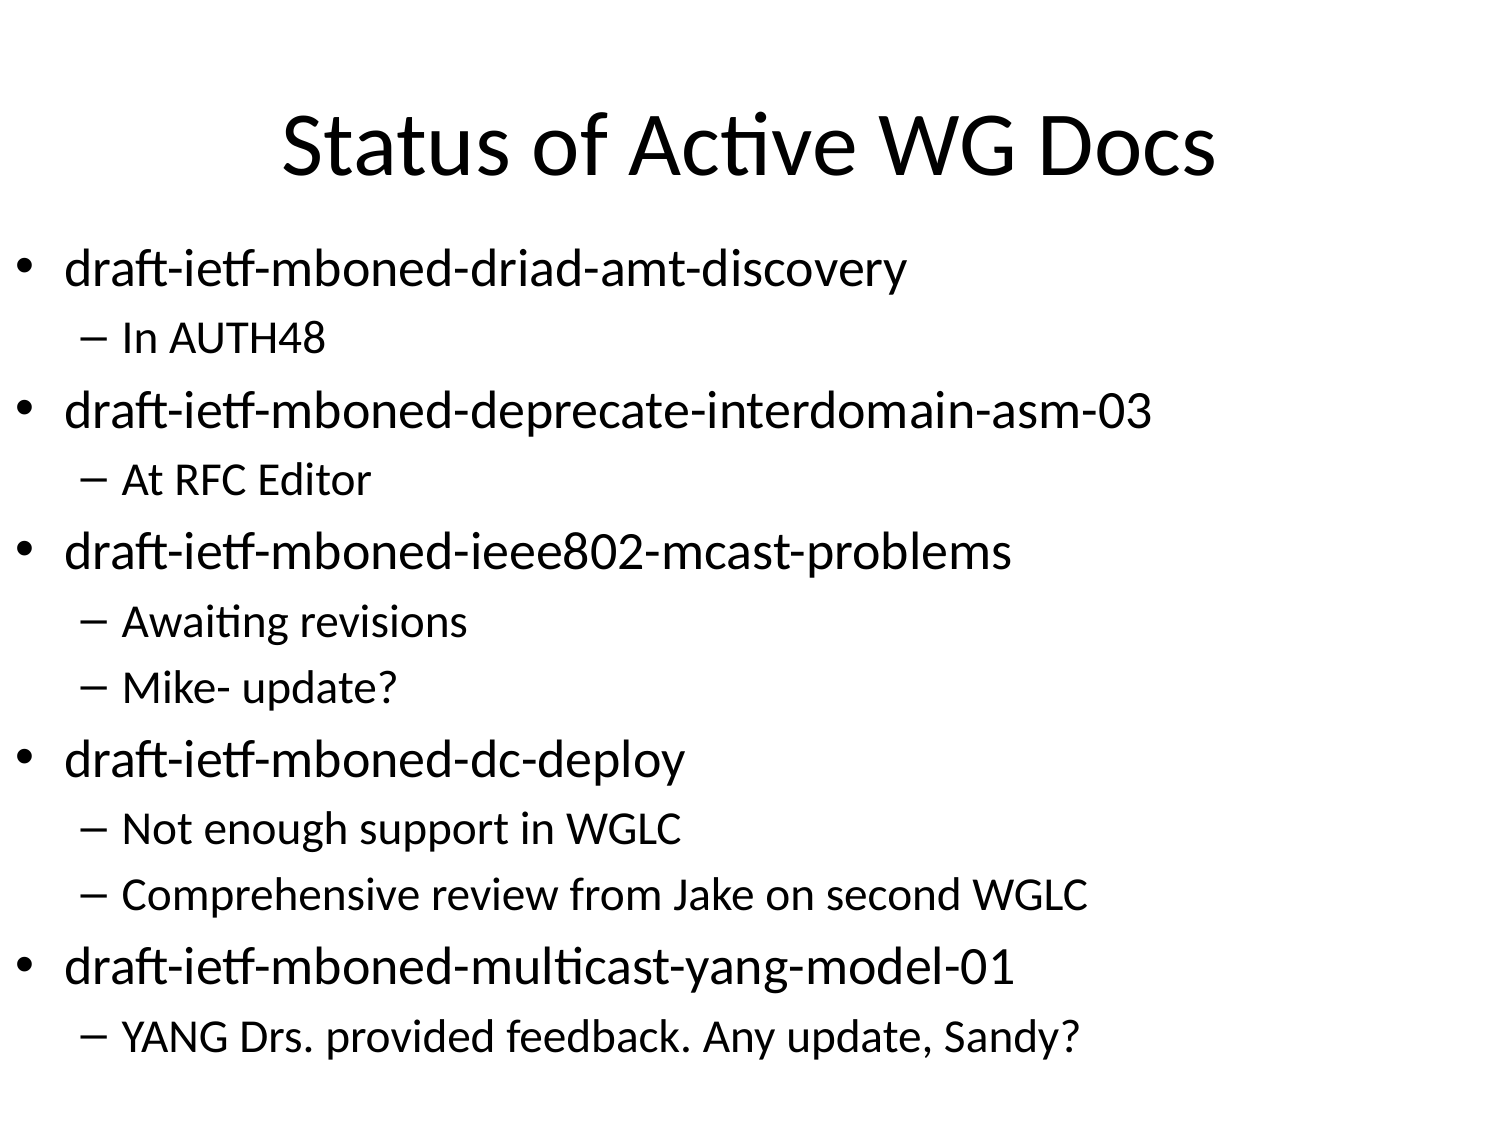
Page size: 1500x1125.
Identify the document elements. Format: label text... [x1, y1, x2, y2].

title Status of Active WG Docs [75, 45, 1425, 224]
list draft-ietf-mboned-driad-amt-discovery In AUTH48 draft-ietf-mboned-deprecate-interdomain-asm-03 At RFC Editor draft-ietf-mboned-ieee802-mcast-problems Awaiting revisions Mike- update? draft-ietf-mboned-dc-deploy Not enough support in WGLC Comprehensive review from Jake on second WGLC draft-ietf-mboned-multicast-yang-model-01 YANG Drs. provided feedback. Any update, Sandy? [0, 224, 1500, 1075]
